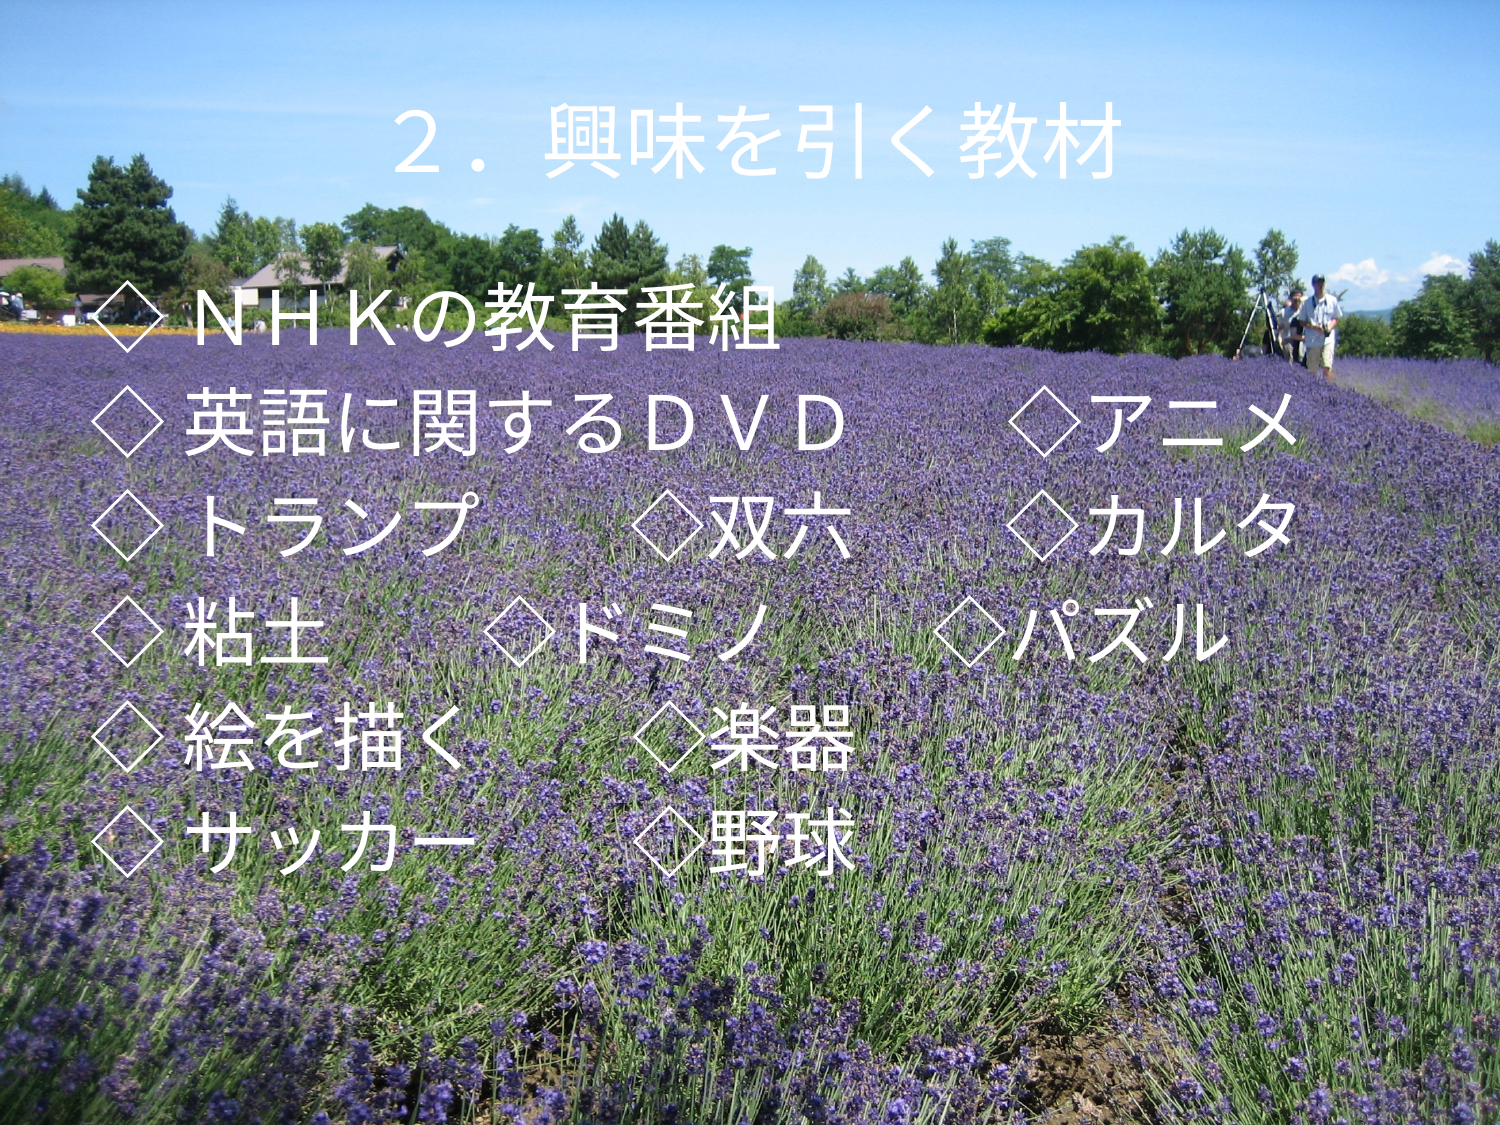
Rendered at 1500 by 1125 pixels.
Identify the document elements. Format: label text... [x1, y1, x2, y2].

title ２．興味を引く教材 [75, 45, 1425, 233]
list ◇ＮＨＫの教育番組 ◇英語に関するＤＶＤ ◇アニメ ◇トランプ ◇双六 ◇カルタ ◇粘土 ◇ドミノ ◇パズル ◇絵を描く ◇楽器 ◇サッカー ◇野球 [75, 262, 1425, 1005]
picture [0, 0, 1500, 1125]
